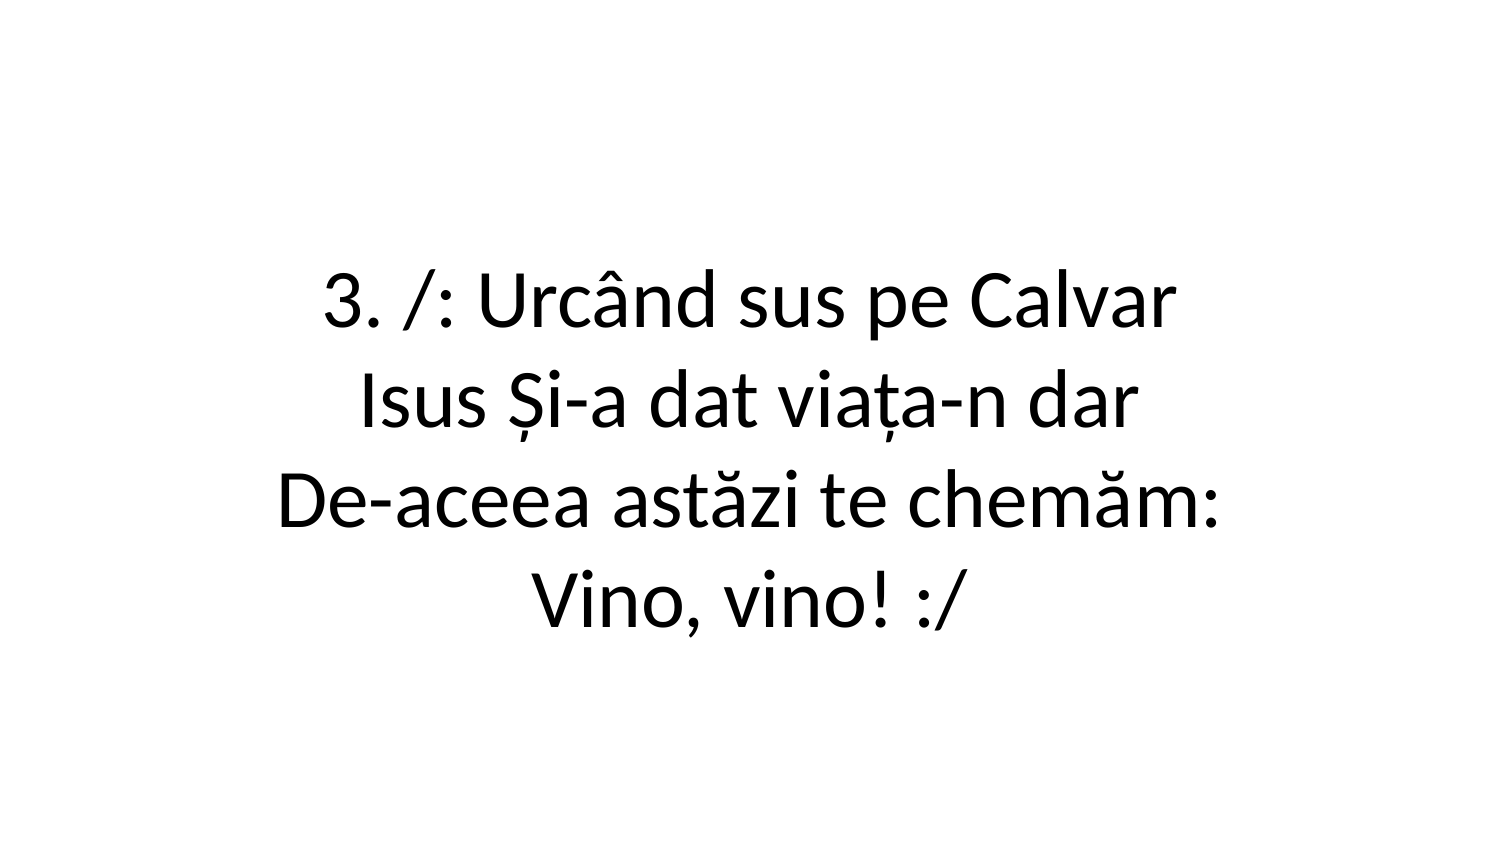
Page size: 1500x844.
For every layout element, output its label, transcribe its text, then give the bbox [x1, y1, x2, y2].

text_box 3. /: Urcând sus pe Calvar Isus Și-a dat viața-n dar De-aceea astăzi te chemăm: Vino, vino! :/ [261, 192, 1239, 652]
